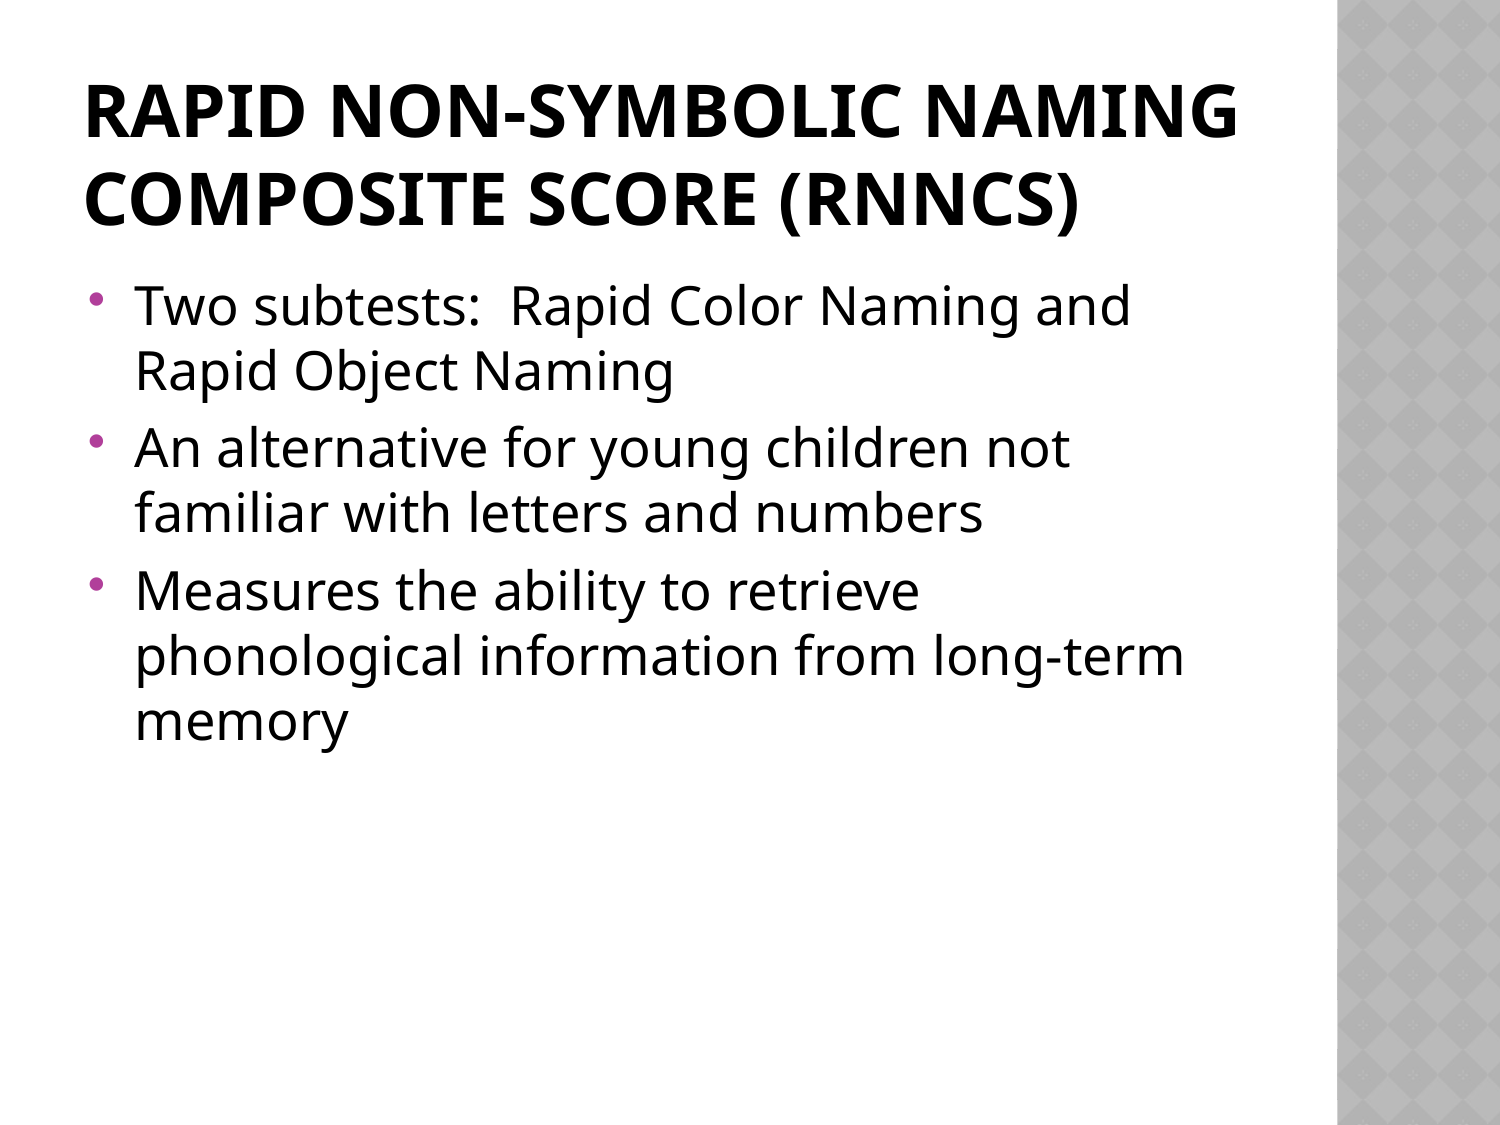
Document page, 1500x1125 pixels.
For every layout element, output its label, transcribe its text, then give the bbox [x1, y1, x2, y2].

title Rapid non-Symbolic Naming Composite Score (RnNCS) [75, 52, 1263, 240]
list Two subtests: Rapid Color Naming and Rapid Object Naming An alternative for young children not familiar with letters and numbers Measures the ability to retrieve phonological information from long-term memory [75, 264, 1263, 1059]
